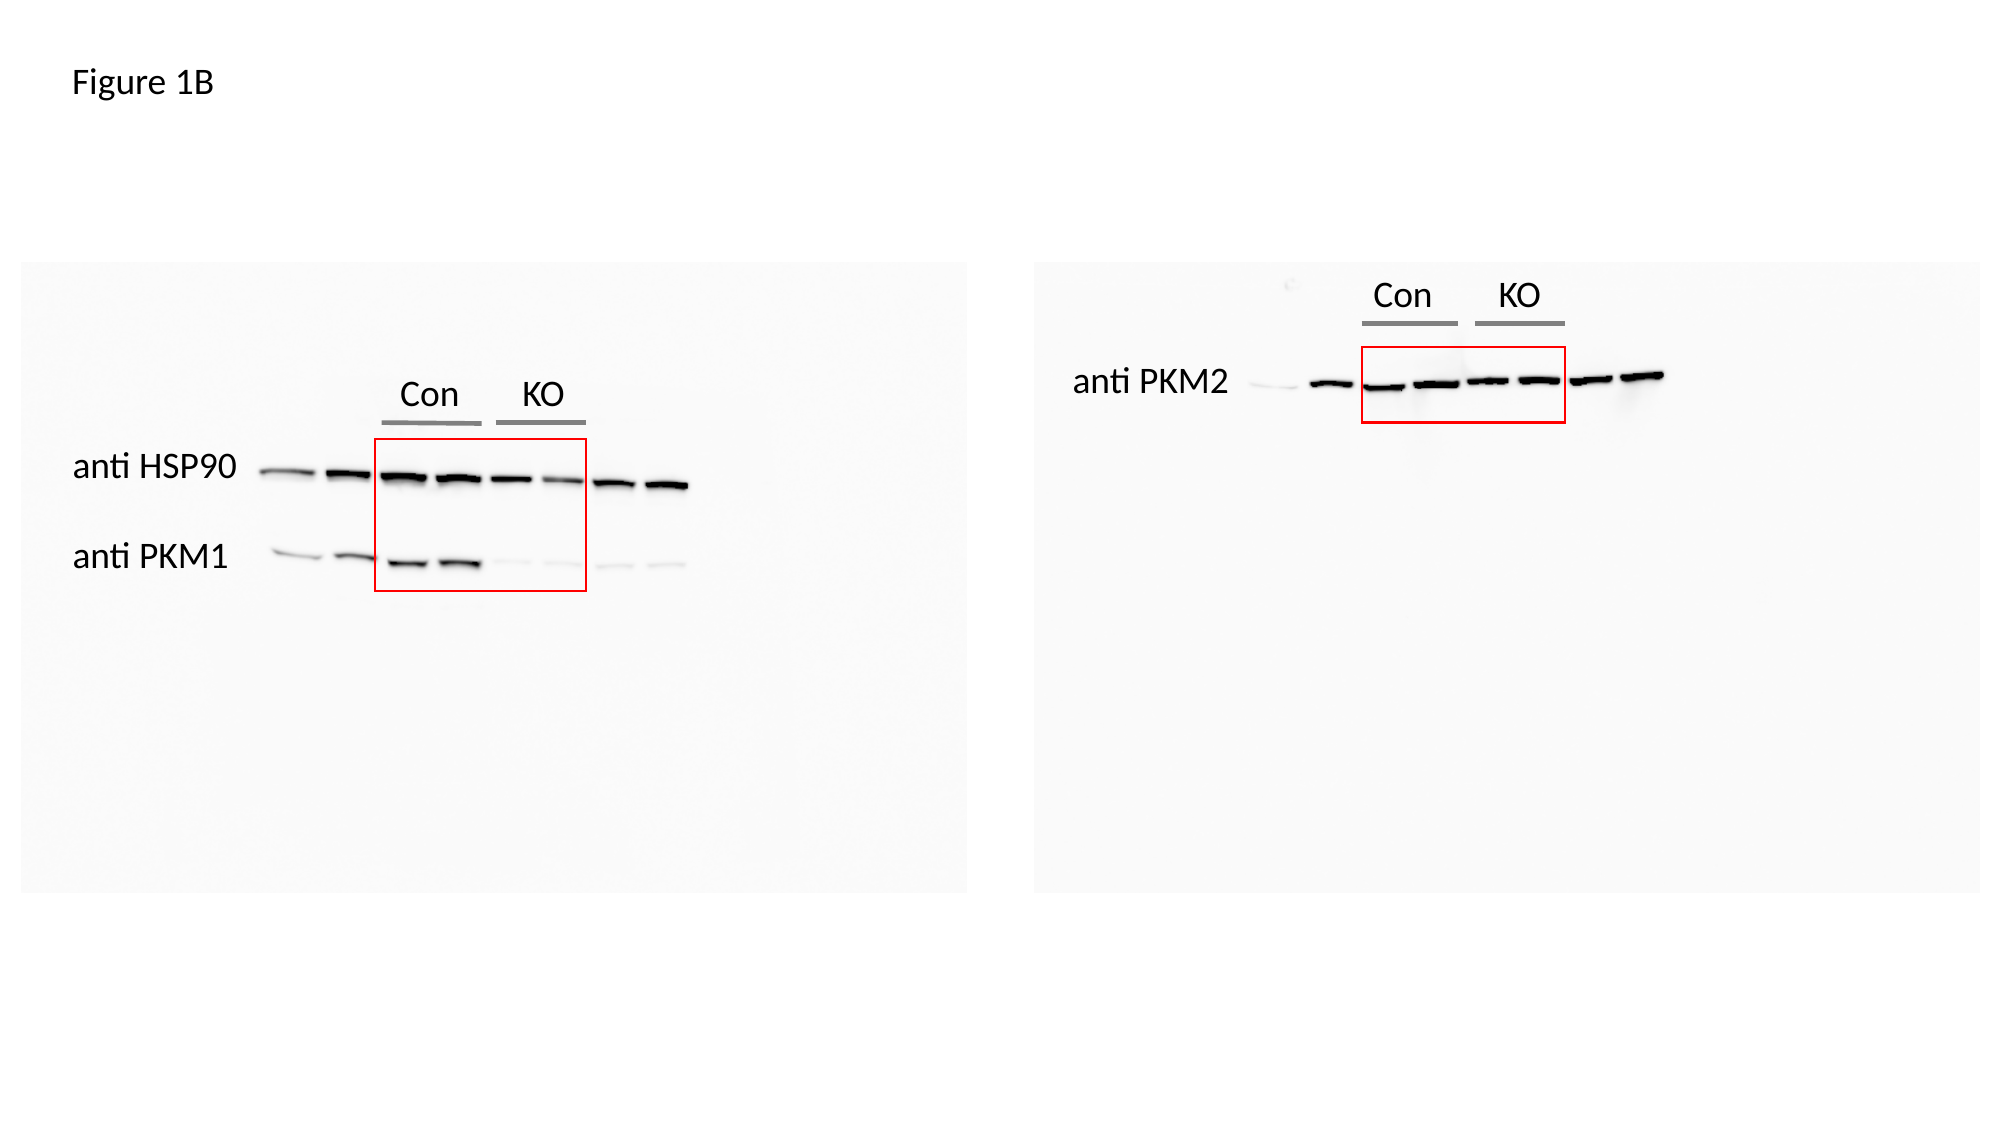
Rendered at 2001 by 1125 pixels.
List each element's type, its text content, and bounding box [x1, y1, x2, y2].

text_box Figure 1B [57, 49, 230, 110]
picture [21, 262, 967, 893]
picture [1034, 262, 1980, 893]
